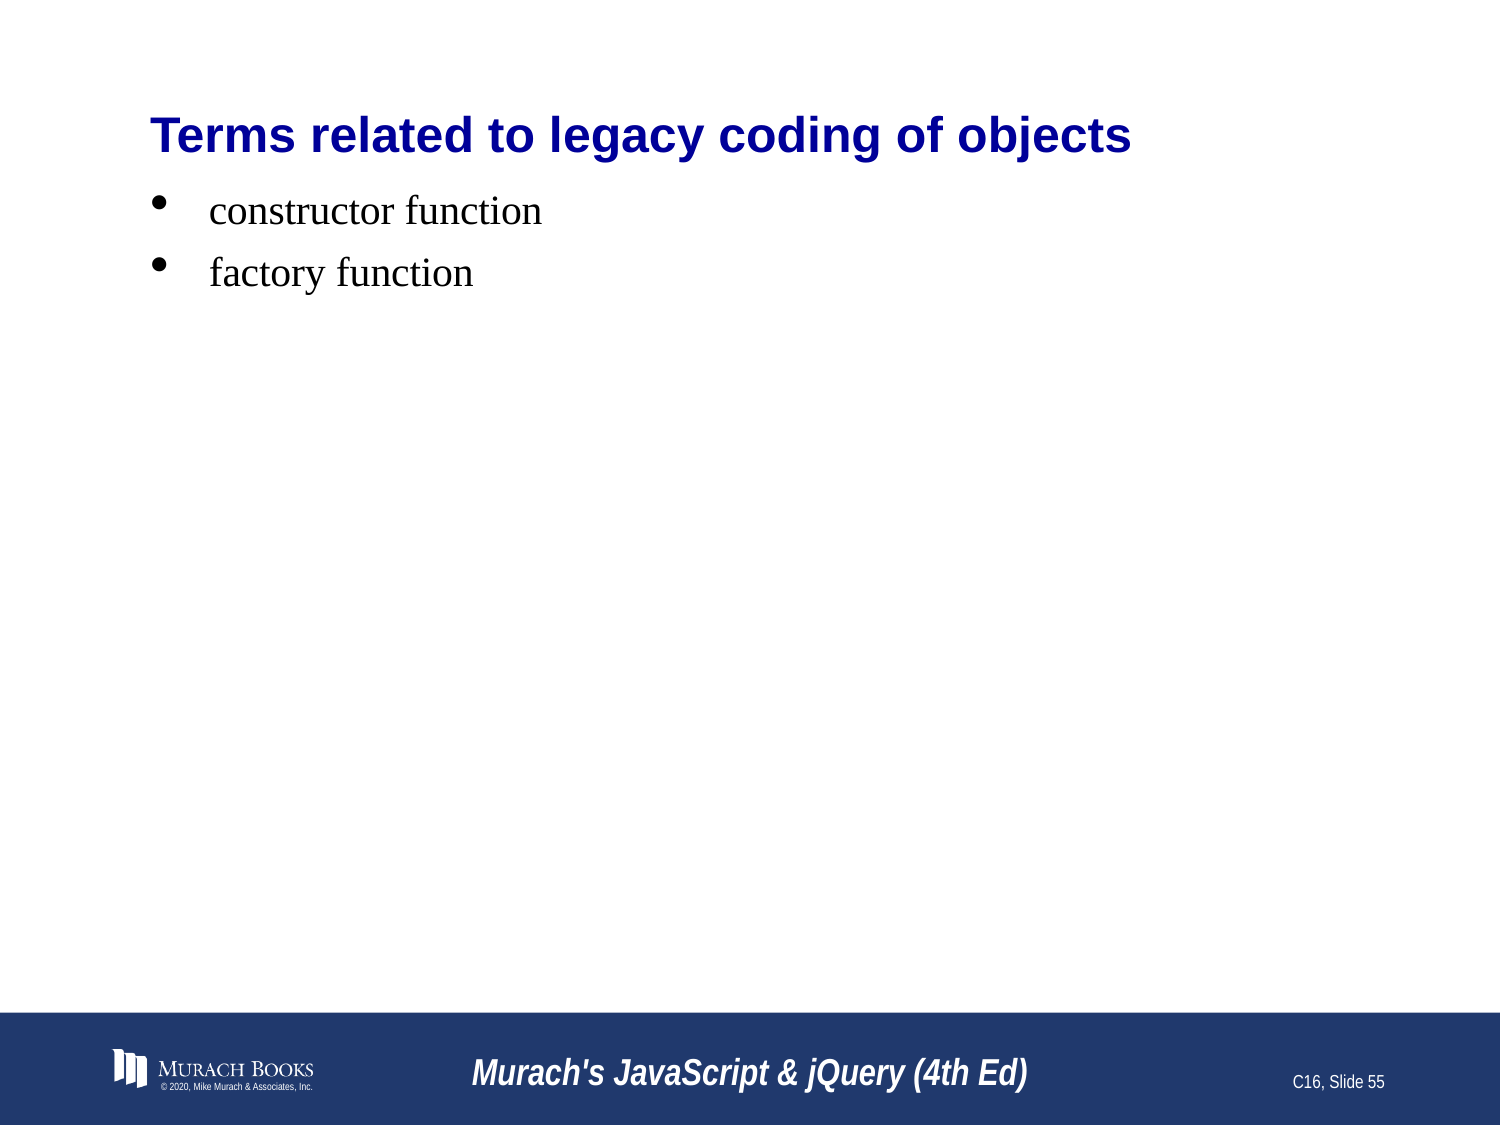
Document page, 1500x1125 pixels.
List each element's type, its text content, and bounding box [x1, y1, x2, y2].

title Terms related to legacy coding of objects [150, 102, 1350, 164]
list constructor function factory function [137, 174, 1350, 975]
slide_number C16, Slide 55 [1087, 1025, 1400, 1100]
footer © 2020, Mike Murach & Associates, Inc. [12, 1025, 463, 1100]
slide_number Murach's JavaScript & jQuery (4th Ed) [463, 1025, 1050, 1100]
